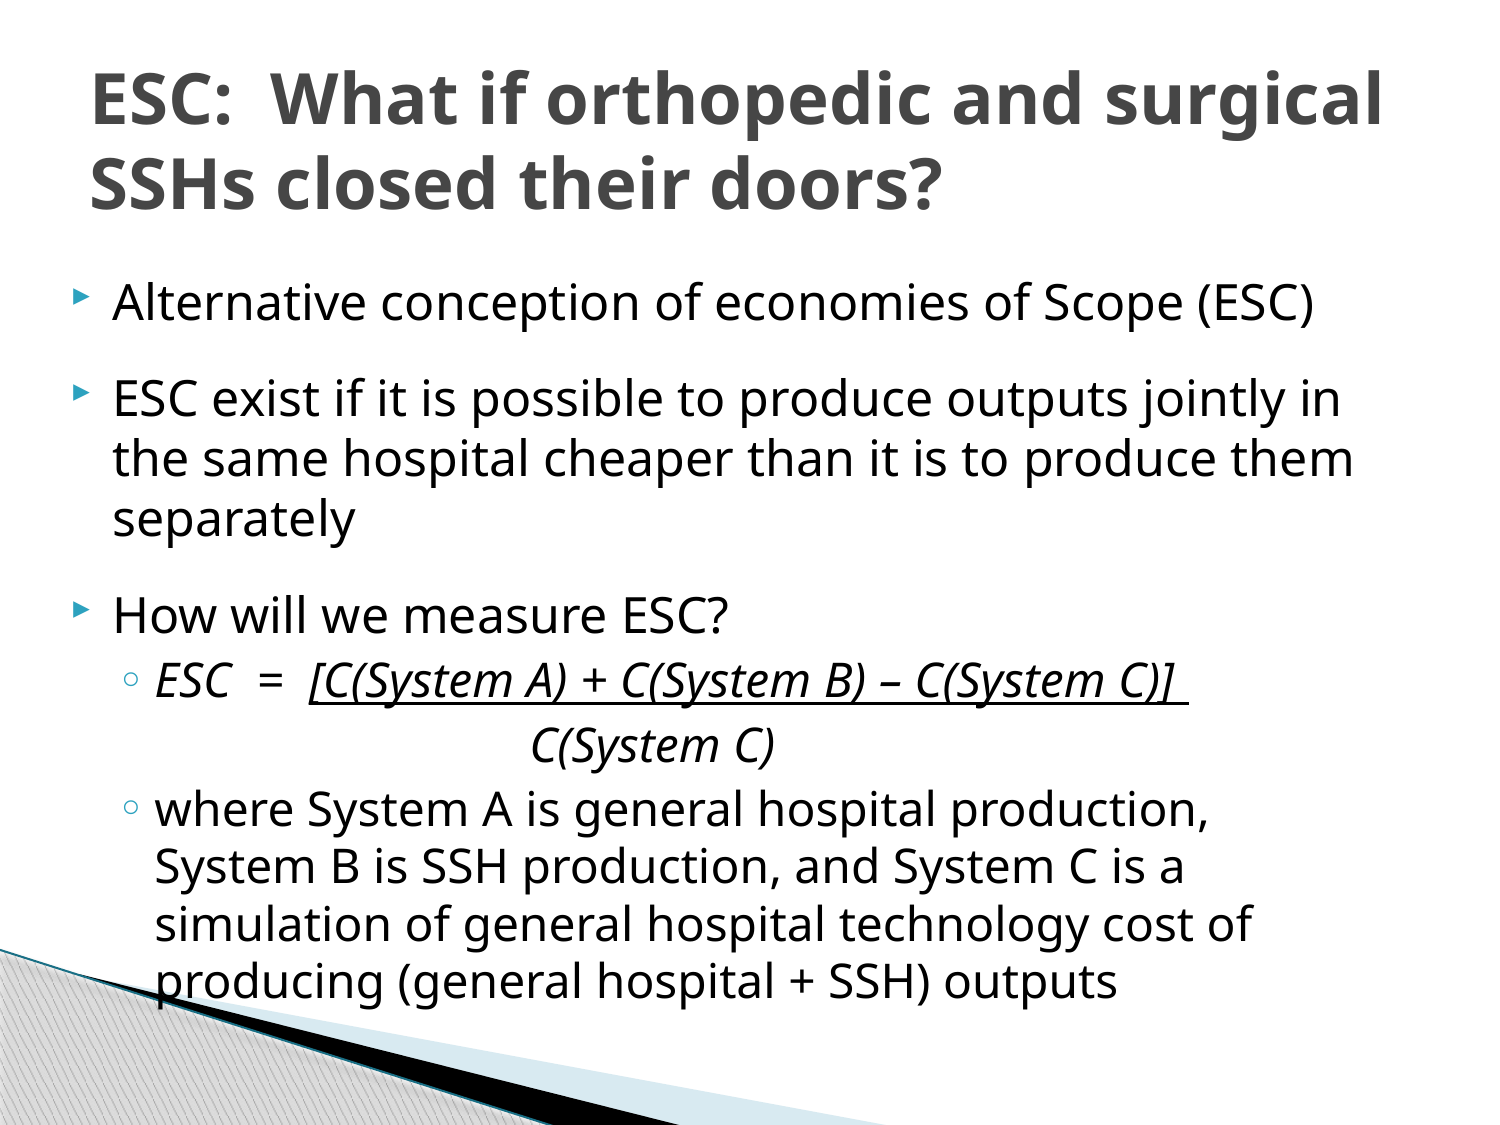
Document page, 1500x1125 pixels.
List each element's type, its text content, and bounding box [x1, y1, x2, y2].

list Alternative conception of economies of Scope (ESC) ESC exist if it is possible to produce outputs jointly in the same hospital cheaper than it is to produce them separately How will we measure ESC? ESC = [C(System A) + C(System B) – C(System C)] C(System C) where System A is general hospital production, System B is SSH production, and System C is a simulation of general hospital technology cost of producing (general hospital + SSH) outputs [37, 262, 1388, 1005]
title ESC: What if orthopedic and surgical SSHs closed their doors? [75, 45, 1425, 233]
